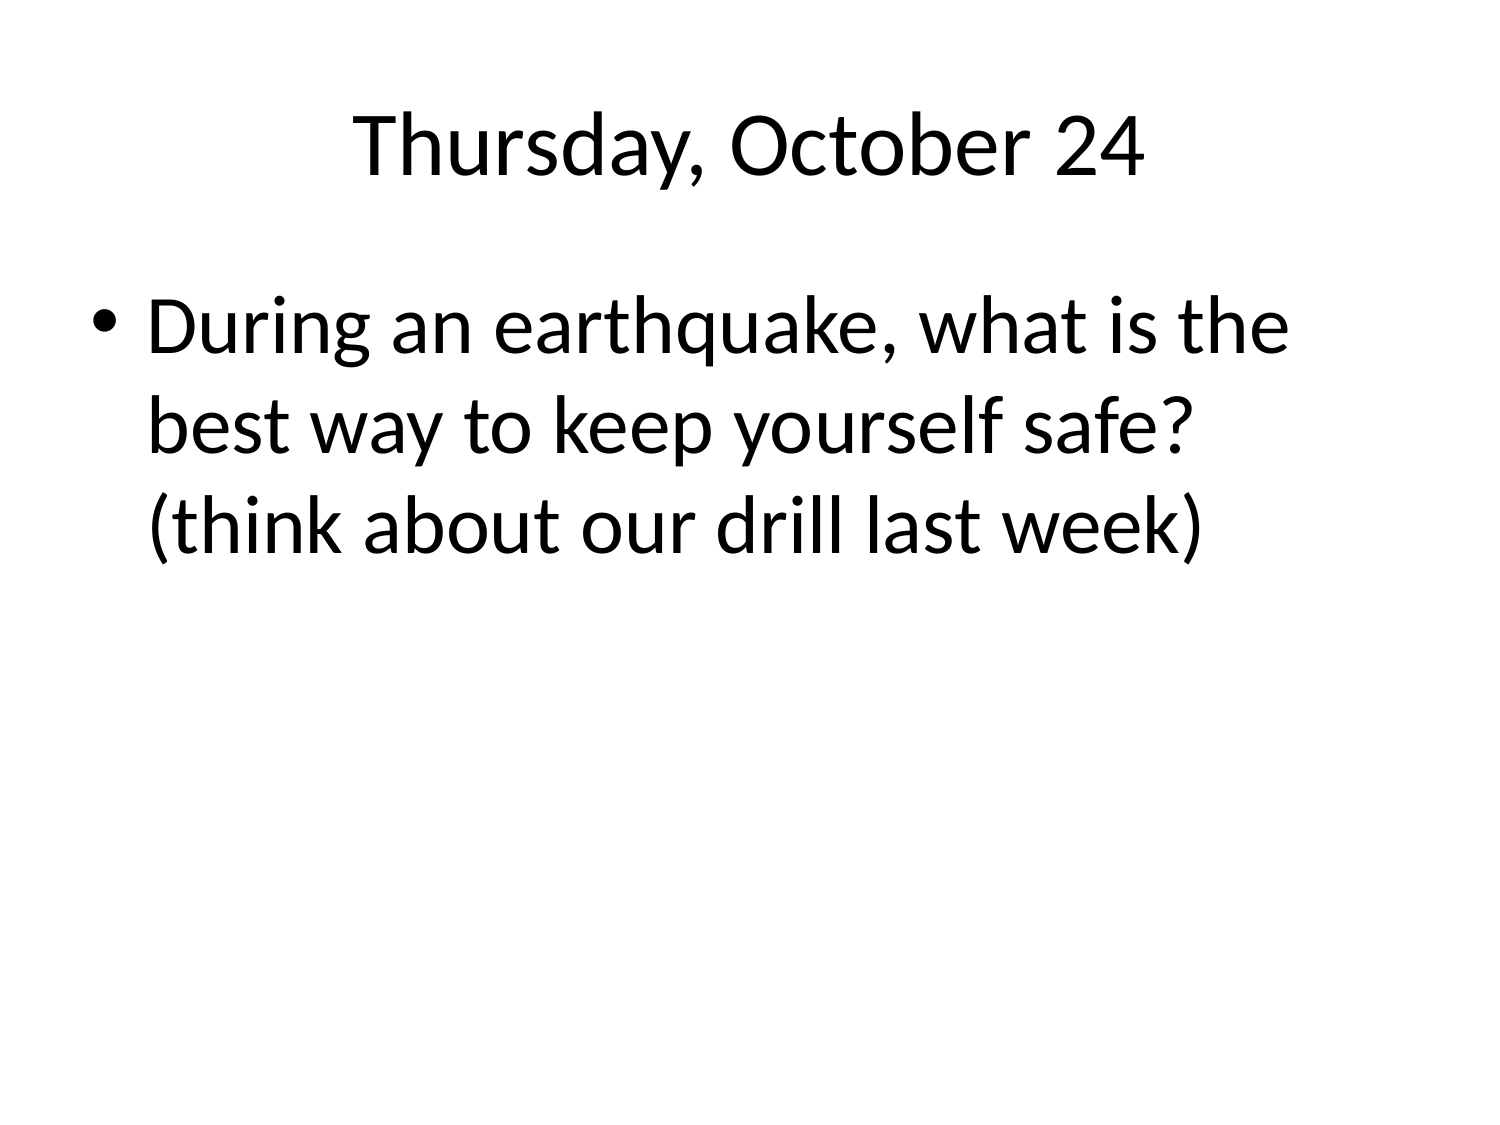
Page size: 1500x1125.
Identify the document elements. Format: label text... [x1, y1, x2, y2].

list During an earthquake, what is the best way to keep yourself safe? (think about our drill last week) [75, 262, 1425, 1005]
title Thursday, October 24 [75, 45, 1425, 233]
